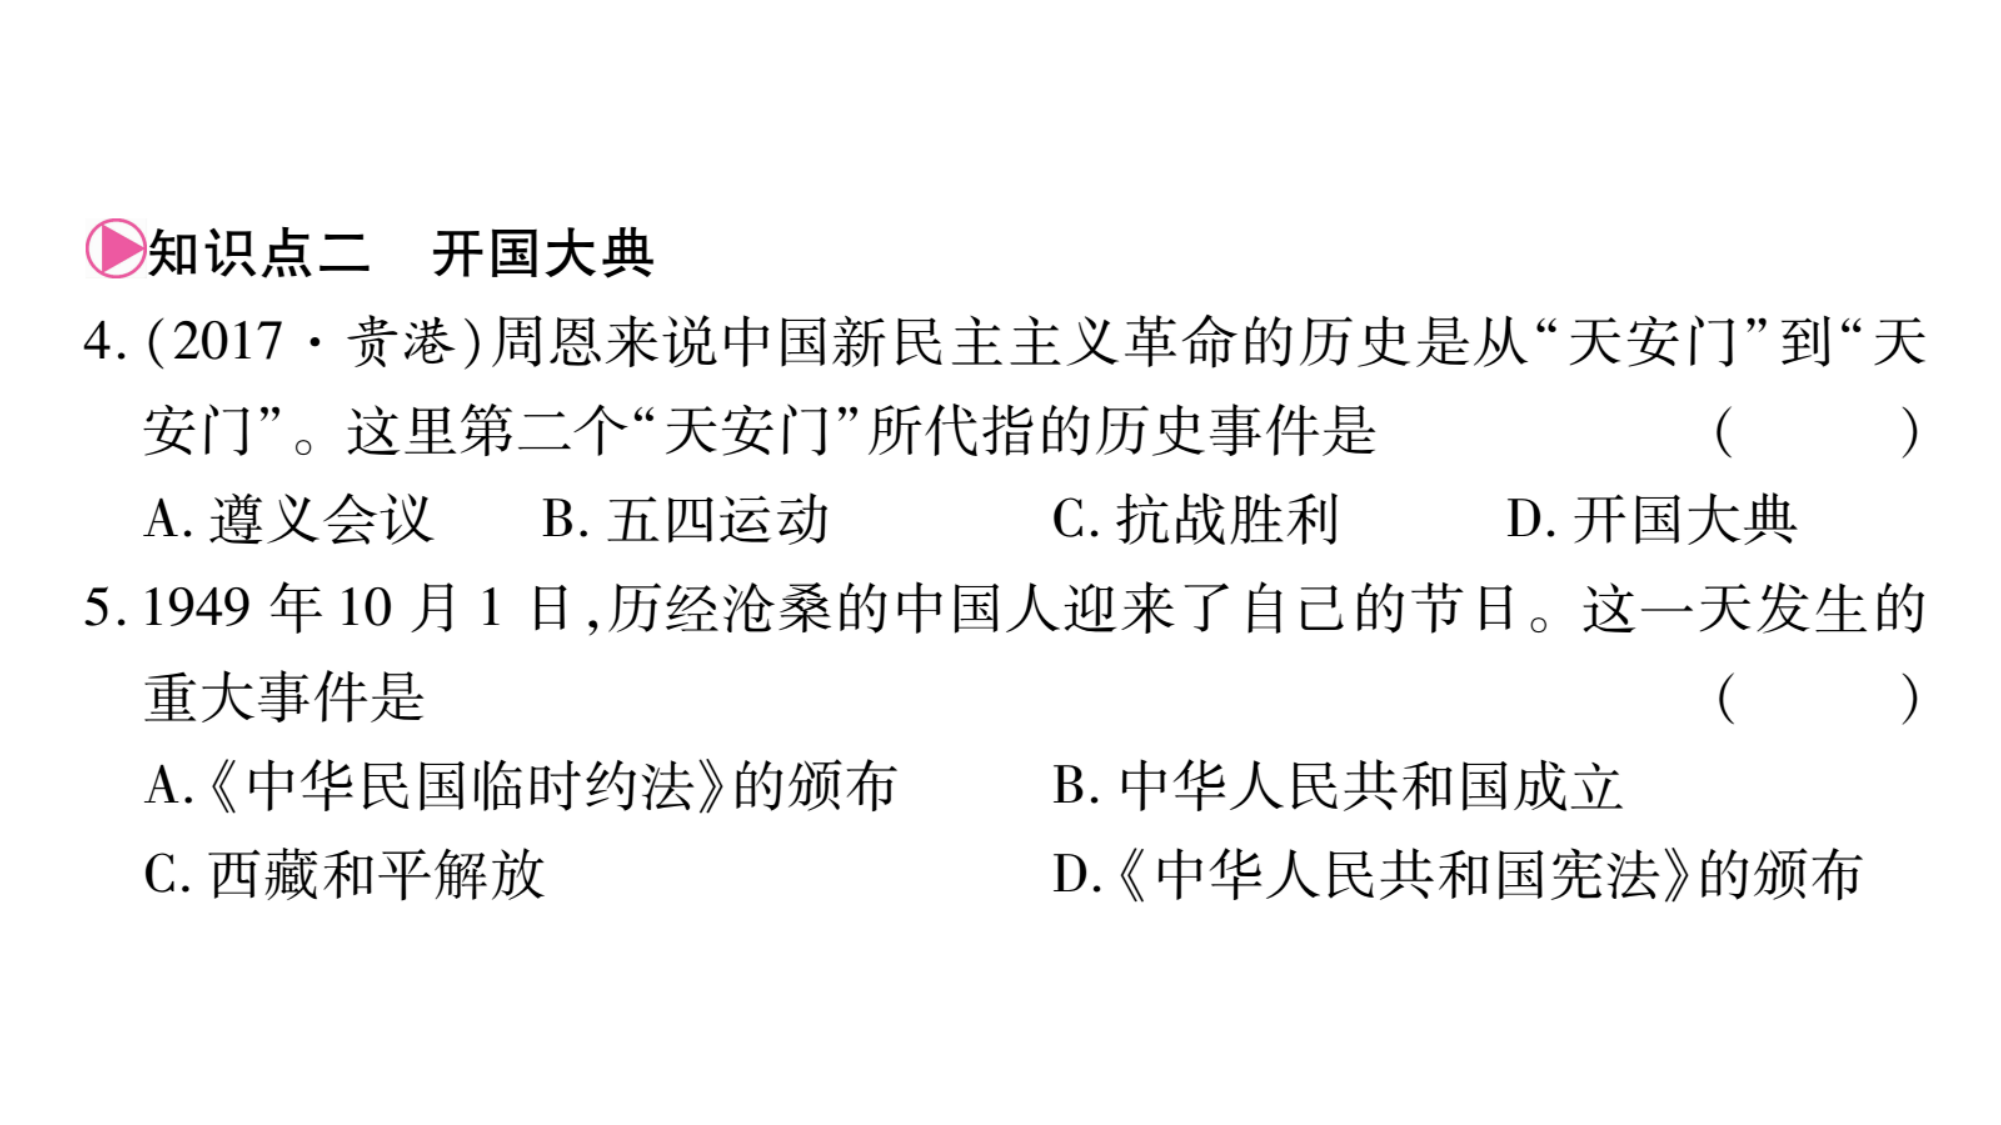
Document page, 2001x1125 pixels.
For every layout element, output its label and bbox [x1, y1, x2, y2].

picture [62, 211, 1938, 914]
